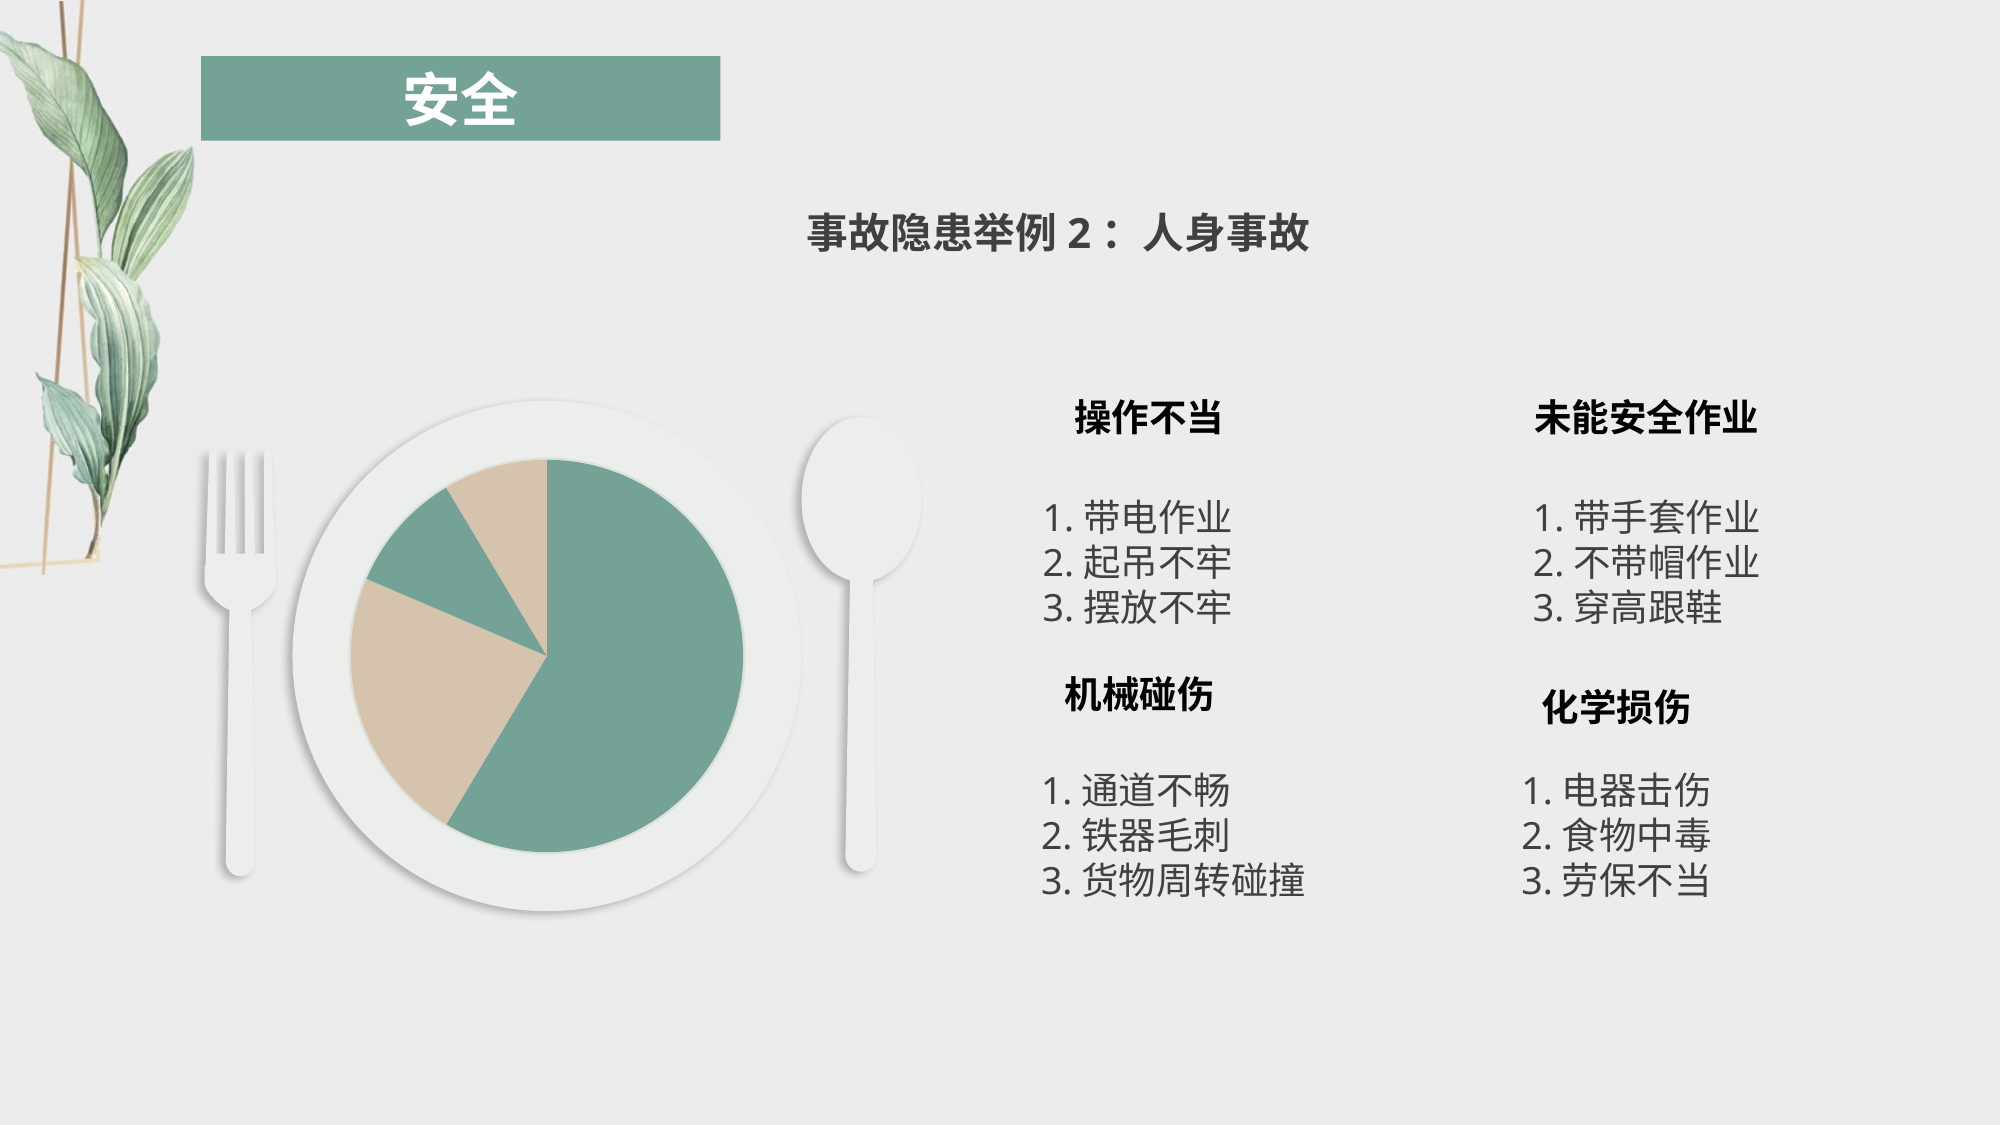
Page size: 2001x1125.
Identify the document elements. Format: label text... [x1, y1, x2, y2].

text_box 1.通道不畅 2.铁器毛刺 3.货物周转碰撞 [1026, 759, 1344, 910]
text_box 事故隐患举例2：人身事故 [792, 199, 1325, 265]
text_box 未能安全作业 [1519, 386, 1775, 447]
text_box 化学损伤 [1526, 677, 1707, 737]
picture [0, 0, 211, 578]
text_box 1.带手套作业 2.不带帽作业 3.穿高跟鞋 [1518, 486, 1816, 637]
text_box 操作不当 [1059, 386, 1240, 447]
text_box 1.带电作业 2.起吊不牢 3.摆放不牢 [1021, 486, 1255, 637]
text_box 1.电器击伤 2.食物中毒 3.劳保不当 [1500, 759, 1734, 910]
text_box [204, 400, 922, 912]
text_box 机械碰伤 [1049, 663, 1230, 724]
